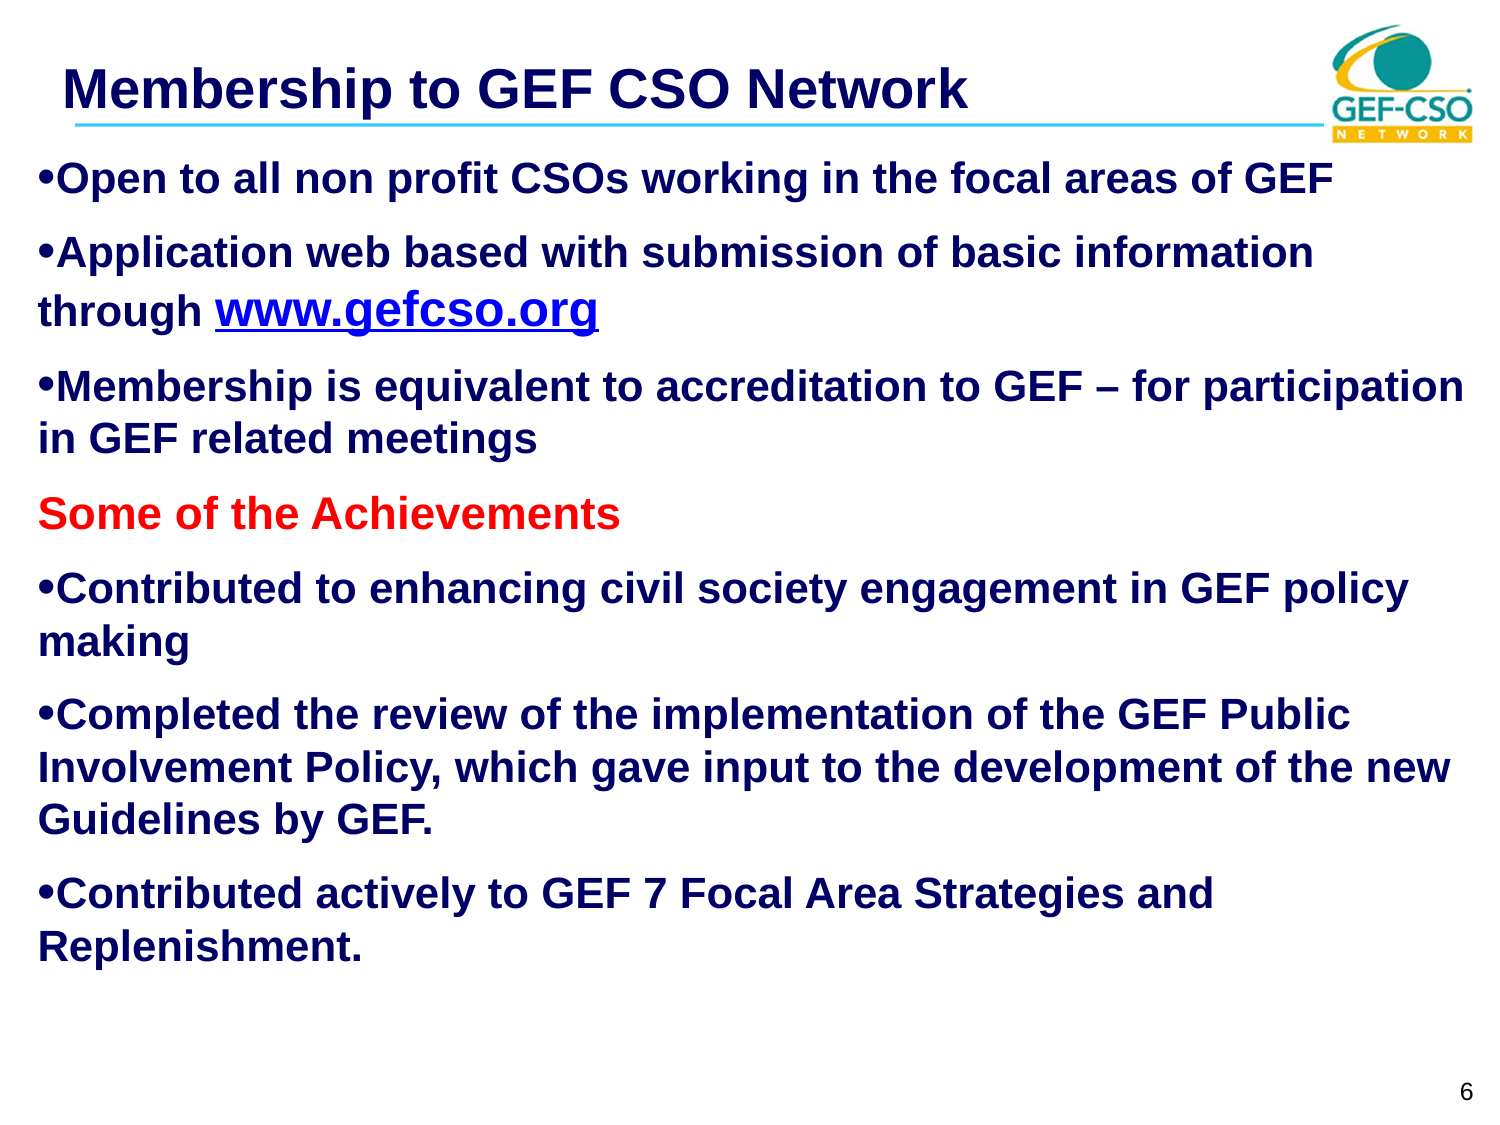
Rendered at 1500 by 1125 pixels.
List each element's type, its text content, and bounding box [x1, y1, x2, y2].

text_box Membership to GEF CSO Network [62, 62, 977, 120]
text_box Open to all non profit CSOs working in the focal areas of GEF Application web based with submission of basic information through www.gefcso.org Membership is equivalent to accreditation to GEF – for participation in GEF related meetings Some of the Achievements Contributed to enhancing civil society engagement in GEF policy making Completed the review of the implementation of the GEF Public Involvement Policy, which gave input to the development of the new Guidelines by GEF. Contributed actively to GEF 7 Focal Area Strategies and Replenishment. [37, 149, 1480, 971]
slide_number 6 [1138, 1082, 1489, 1099]
picture [1324, 16, 1480, 151]
